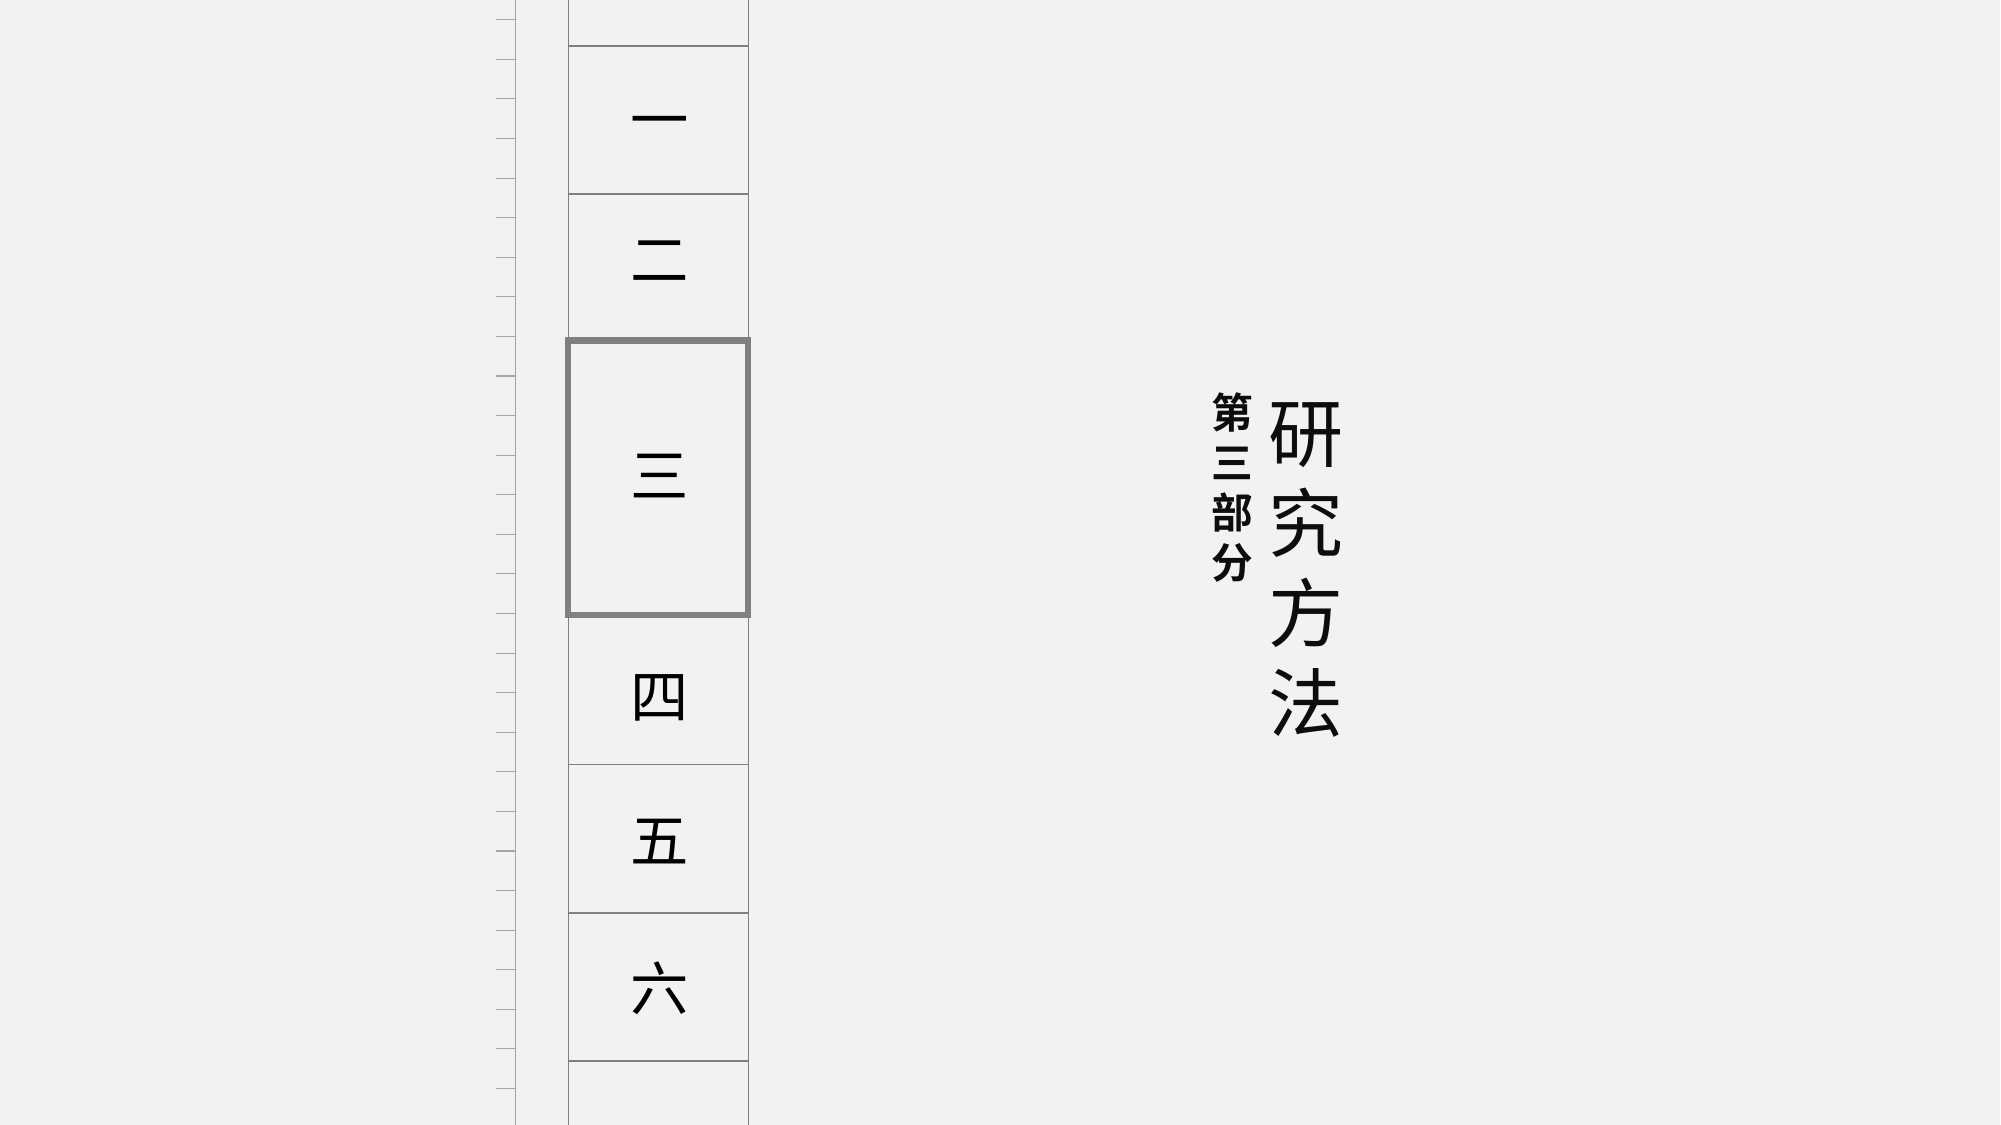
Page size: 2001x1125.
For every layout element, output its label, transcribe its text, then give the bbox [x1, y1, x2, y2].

text_box 一 [615, 75, 704, 161]
text_box 二 [615, 216, 704, 301]
text_box 六 [615, 945, 704, 1030]
text_box 四 [615, 652, 704, 738]
text_box 三 [615, 431, 704, 517]
text_box 第三部分 [1197, 379, 1273, 594]
text_box 五 [615, 796, 704, 882]
text_box 研究方法 [1253, 379, 1385, 754]
